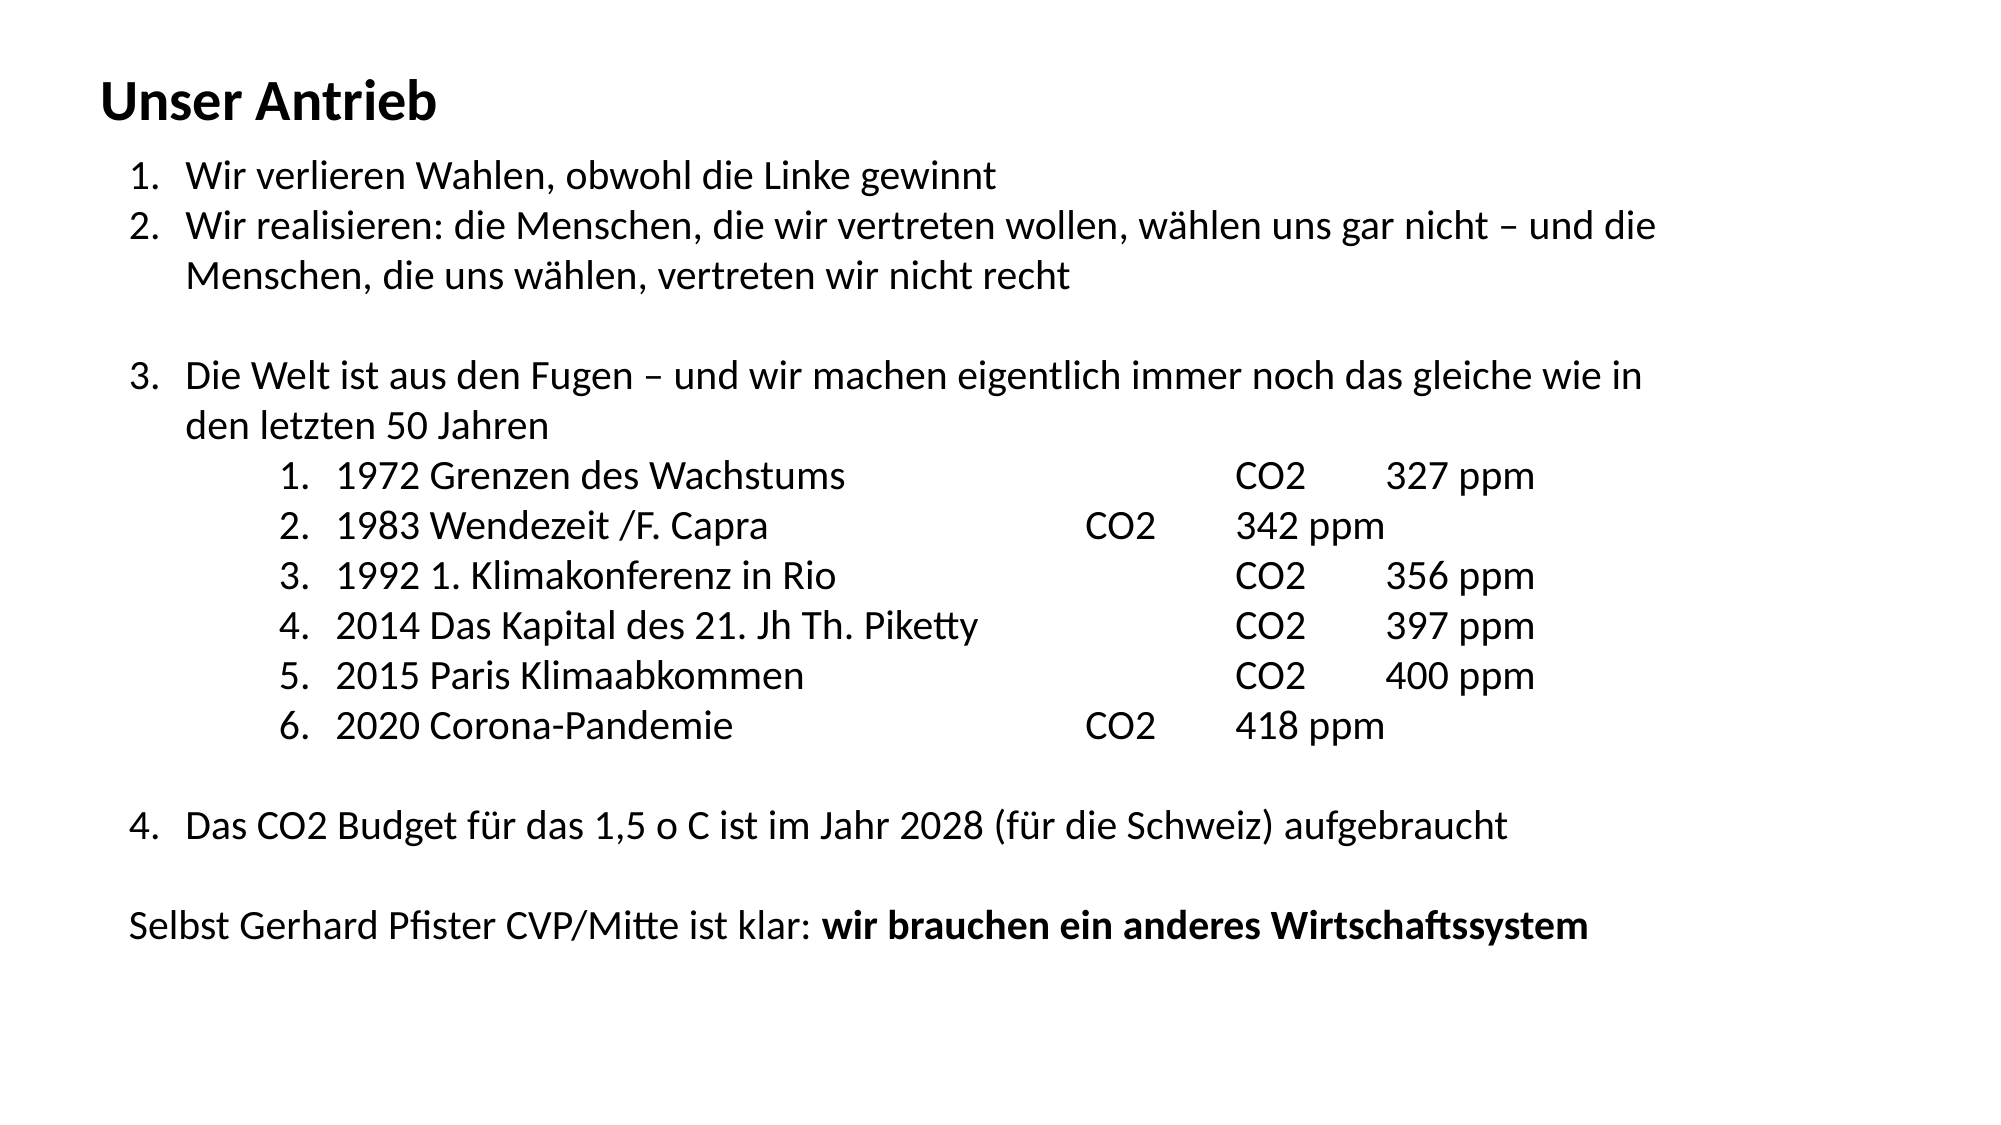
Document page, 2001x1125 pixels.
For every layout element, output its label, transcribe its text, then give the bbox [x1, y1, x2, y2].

text_box Wir verlieren Wahlen, obwohl die Linke gewinnt Wir realisieren: die Menschen, die wir vertreten wollen, wählen uns gar nicht – und die Menschen, die uns wählen, vertreten wir nicht recht Die Welt ist aus den Fugen – und wir machen eigentlich immer noch das gleiche wie in den letzten 50 Jahren 1972 Grenzen des Wachstums CO2 327 ppm 1983 Wendezeit /F. Capra CO2 342 ppm 1992 1. Klimakonferenz in Rio CO2 356 ppm 2014 Das Kapital des 21. Jh Th. Piketty CO2 397 ppm 2015 Paris Klimaabkommen CO2 400 ppm 2020 Corona-Pandemie CO2 418 ppm Das CO2 Budget für das 1,5 o C ist im Jahr 2028 (für die Schweiz) aufgebraucht Selbst Gerhard Pfister CVP/Mitte ist klar: wir brauchen ein anderes Wirtschaftssystem [114, 140, 1713, 1006]
text_box Unser Antrieb [85, 54, 1886, 140]
